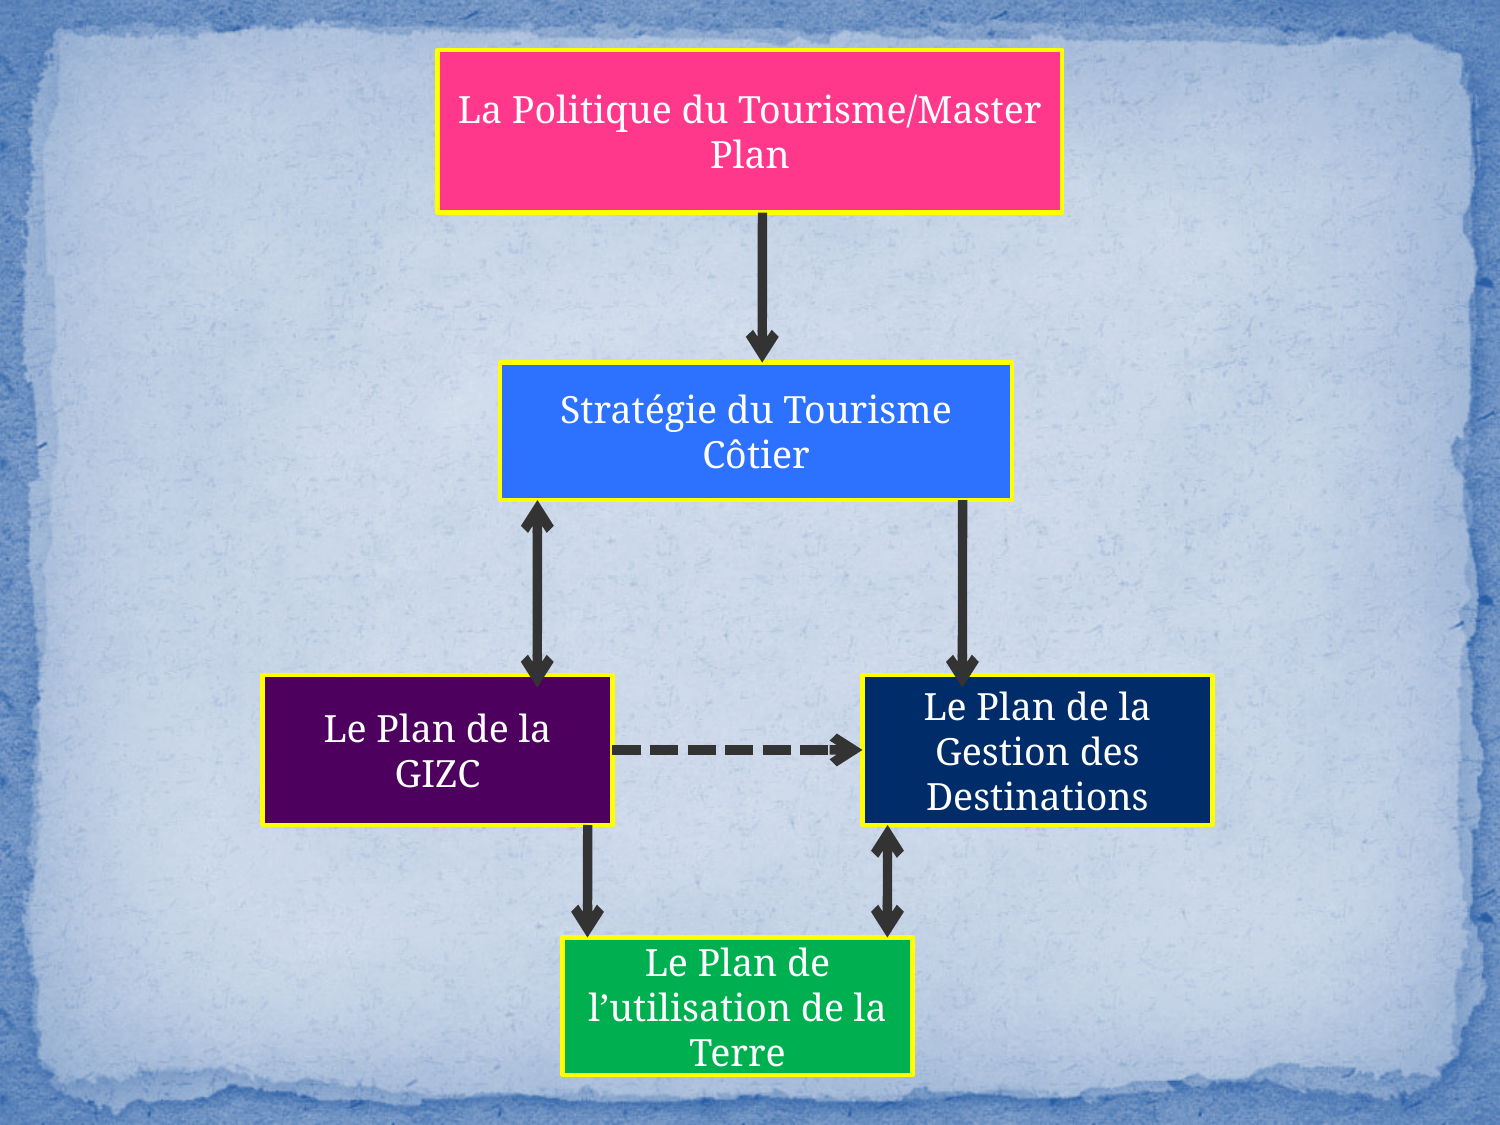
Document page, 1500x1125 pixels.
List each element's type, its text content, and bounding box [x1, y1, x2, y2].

text_box Le Plan de la GIZC [260, 673, 615, 827]
text_box Le Plan de l’utilisation de la Terre [560, 935, 915, 1077]
text_box Stratégie du Tourisme Côtier [498, 360, 1014, 502]
text_box La Politique du Tourisme/Master Plan [435, 48, 1064, 215]
text_box Le Plan de la Gestion des Destinations [860, 673, 1215, 827]
